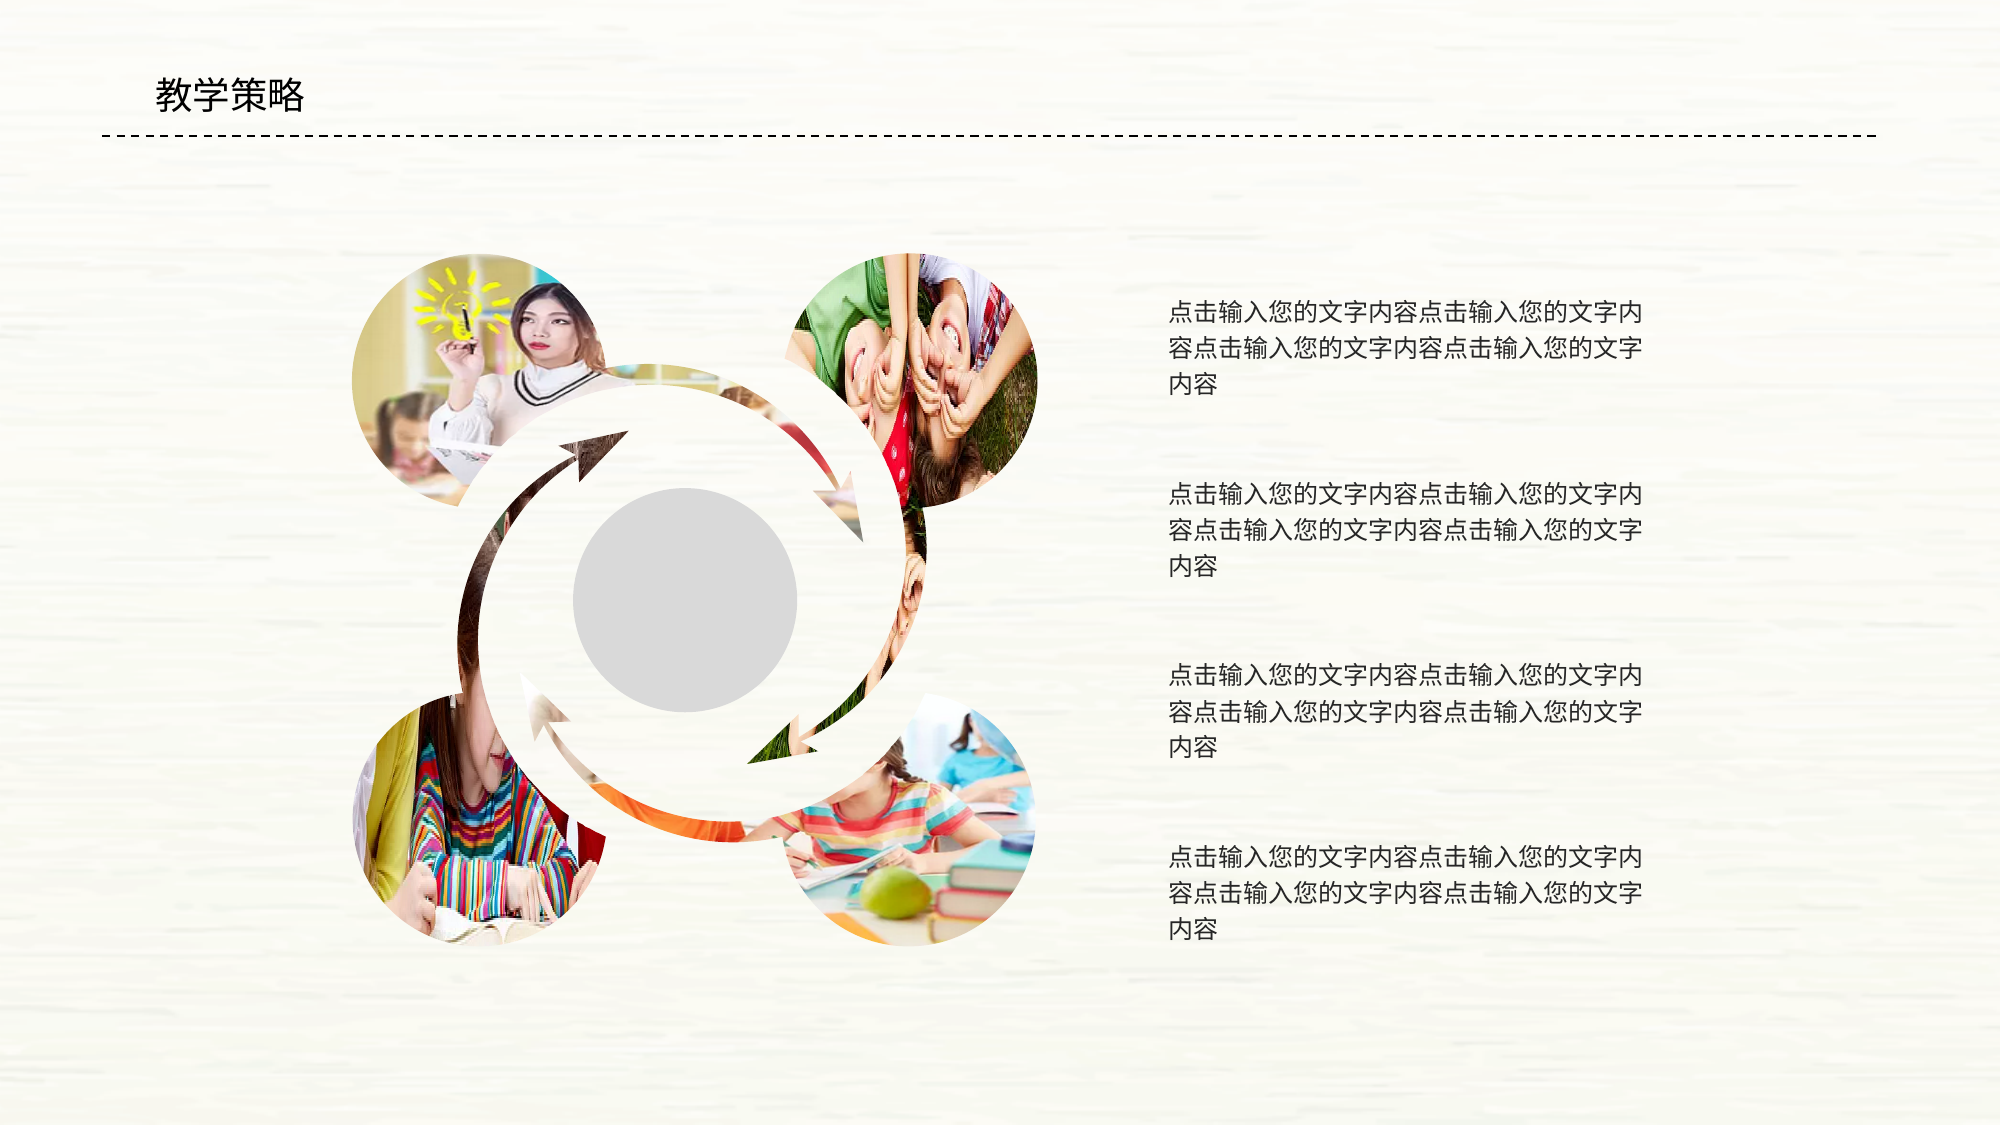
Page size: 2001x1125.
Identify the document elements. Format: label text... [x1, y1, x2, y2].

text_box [349, 252, 1674, 953]
picture [0, 0, 2000, 1125]
text_box 教学策略 [140, 64, 321, 125]
